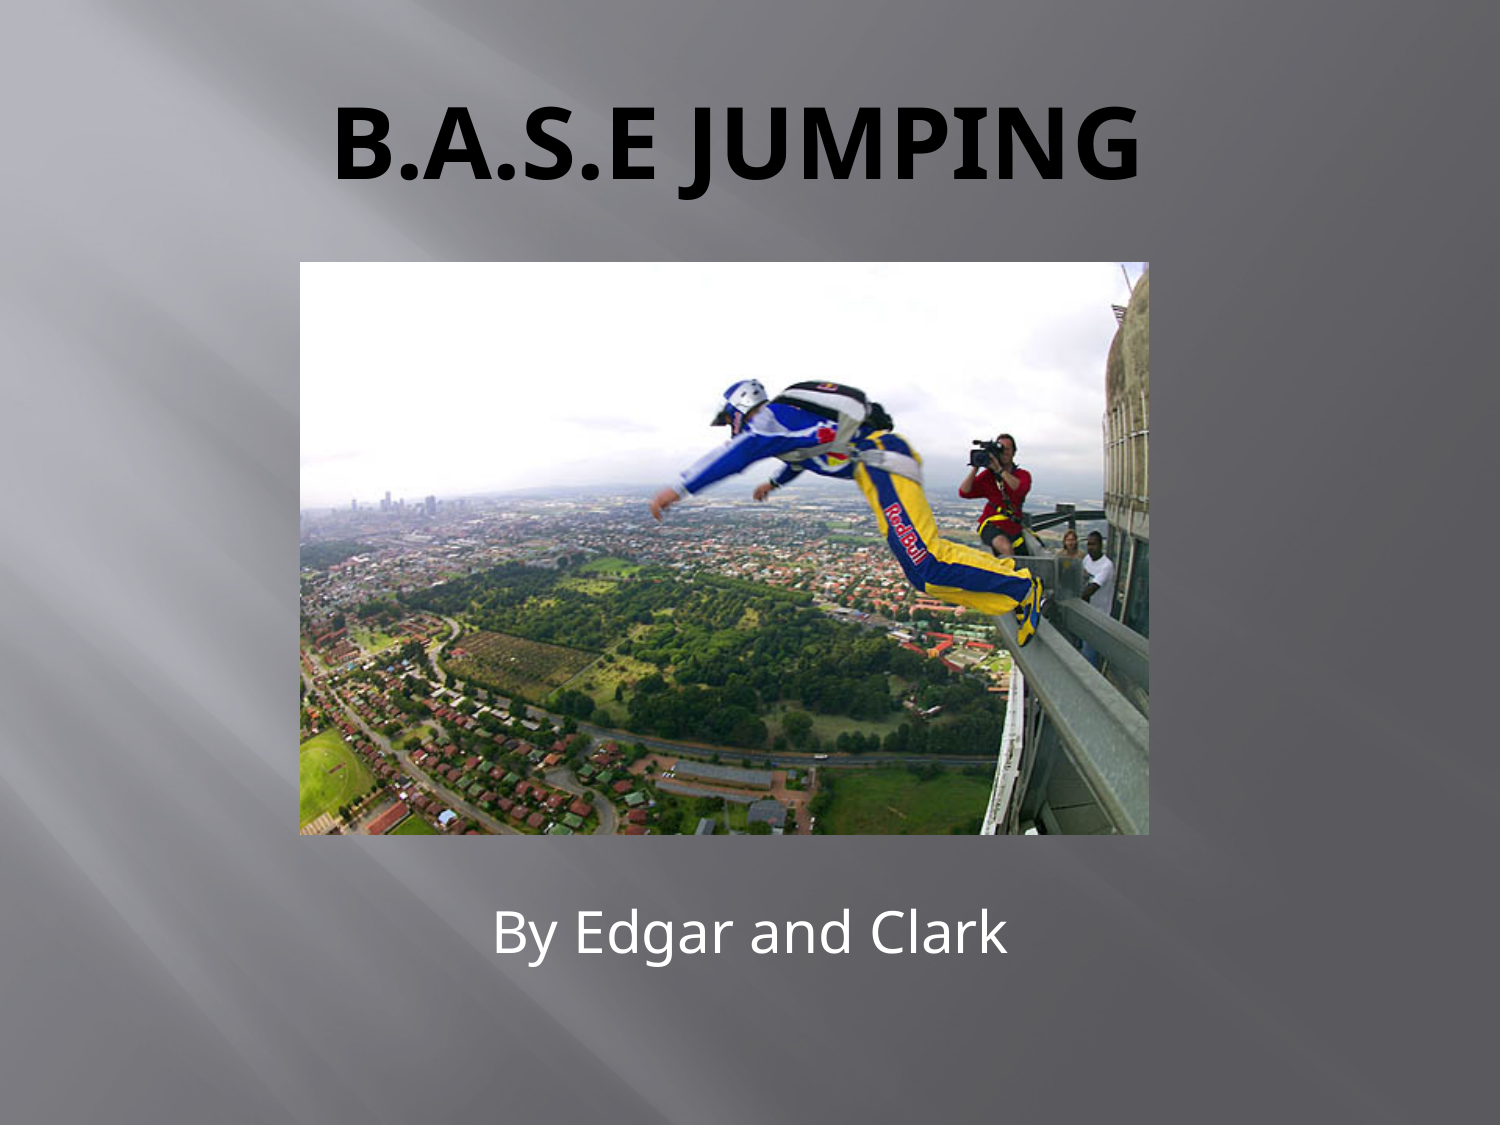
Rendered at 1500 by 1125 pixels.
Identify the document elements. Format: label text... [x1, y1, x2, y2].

picture [299, 262, 1149, 835]
subtitle By Edgar and Clark [225, 887, 1275, 1004]
title B.A.S.E JUMPING [62, 50, 1413, 200]
